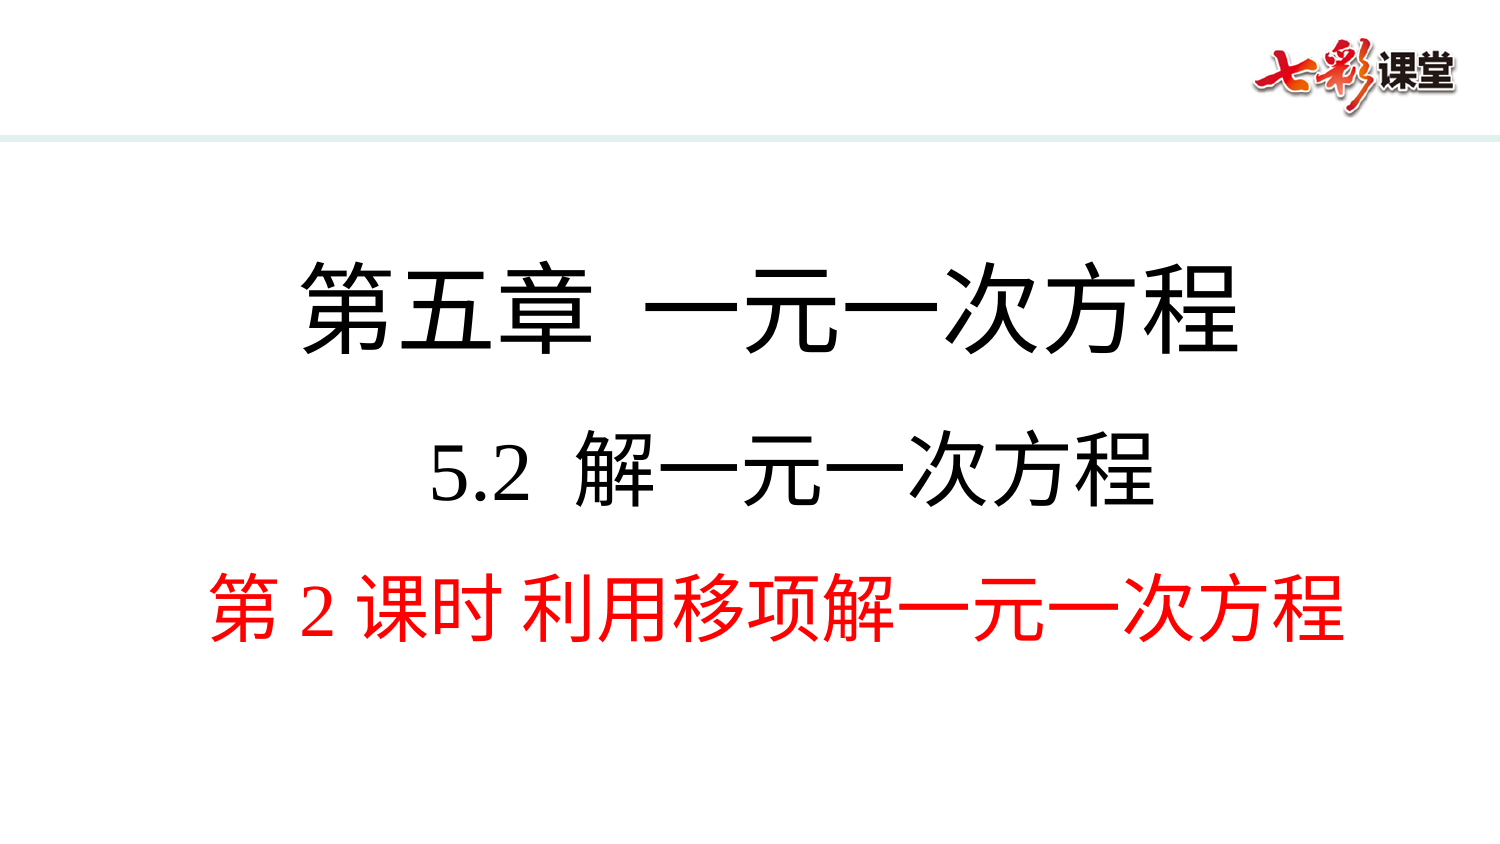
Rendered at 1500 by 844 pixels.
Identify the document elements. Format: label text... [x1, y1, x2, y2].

picture [1249, 32, 1461, 118]
text_box 第五章 一元一次方程 5.2 解一元一次方程 第2课时 利用移项解一元一次方程 [191, 179, 1377, 660]
